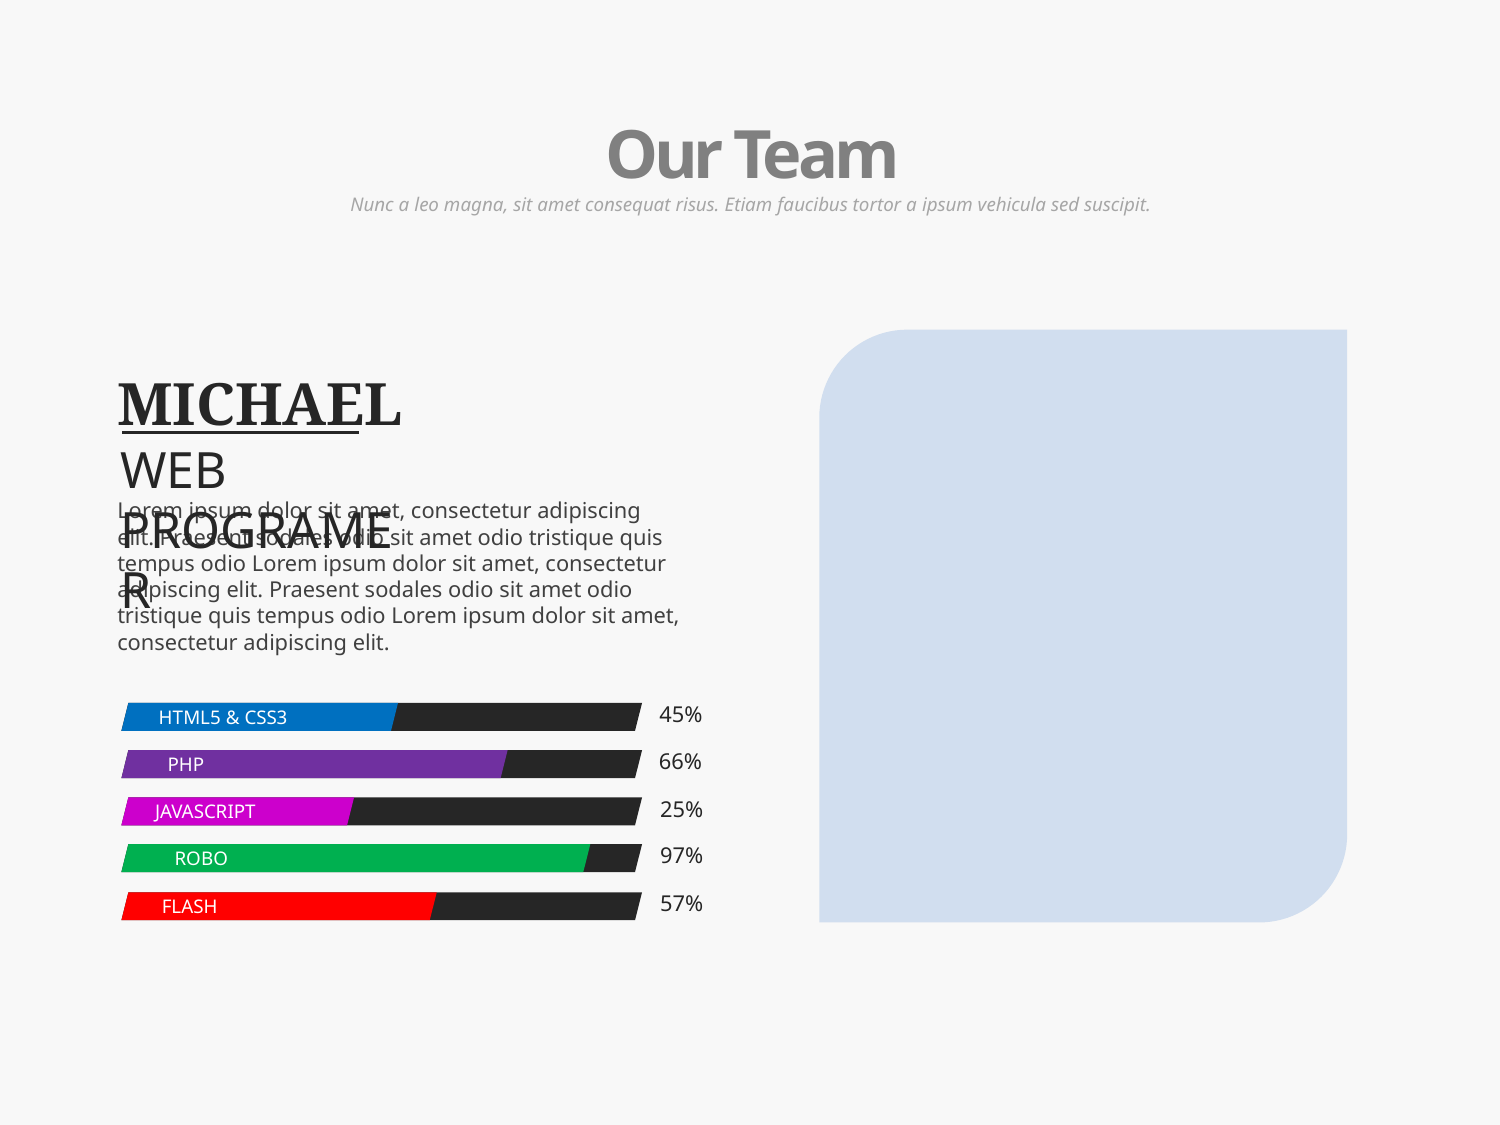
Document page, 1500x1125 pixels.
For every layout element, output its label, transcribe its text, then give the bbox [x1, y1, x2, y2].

text_box 45% [647, 695, 714, 733]
text_box Our Team [597, 108, 908, 189]
text_box PHP [120, 749, 509, 780]
text_box Nunc a leo magna, sit amet consequat risus. Etiam faucibus tortor a ipsum vehicula sed suscipit. [92, 189, 1413, 220]
text_box [585, 843, 644, 874]
text_box MICHAEL [106, 361, 567, 443]
text_box [393, 701, 644, 732]
text_box HTML5 & CSS3 [120, 701, 400, 732]
text_box Lorem ipsum dolor sit amet, consectetur adipiscing elit. Praesent sodales odio sit amet odio tristique quis tempus odio Lorem ipsum dolor sit amet, consectetur adipiscing elit. Praesent sodales odio sit amet odio tristique quis tempus odio Lorem ipsum dolor sit amet, consectetur adipiscing elit. [106, 491, 695, 661]
text_box 66% [647, 742, 714, 780]
text_box JAVASCRIPT [120, 796, 356, 827]
text_box ROBO [120, 843, 592, 874]
text_box 25% [648, 789, 715, 827]
text_box 97% [648, 836, 715, 874]
text_box [502, 749, 644, 780]
text_box [348, 796, 644, 827]
text_box [431, 891, 644, 922]
text_box WEB PROGRAMER [108, 432, 424, 624]
text_box FLASH [120, 891, 439, 922]
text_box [819, 329, 1348, 923]
text_box 57% [648, 884, 715, 922]
